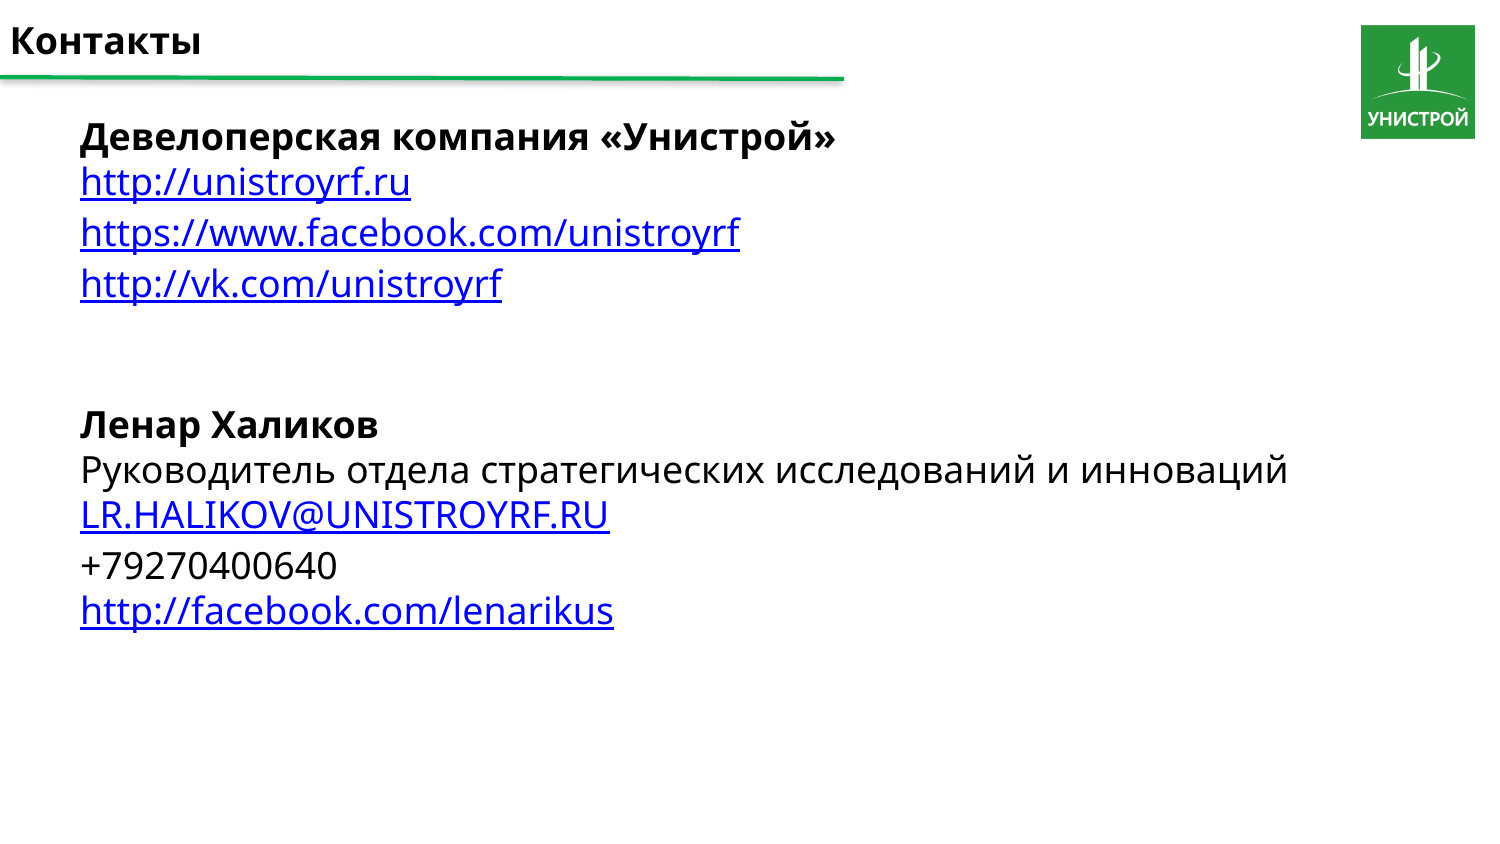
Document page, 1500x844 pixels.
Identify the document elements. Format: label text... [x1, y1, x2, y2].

picture [1361, 25, 1476, 139]
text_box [0, 76, 845, 80]
text_box Девелоперская компания «Унистрой» http://unistroyrf.ru https://www.facebook.com/unistroyrf http://vk.com/unistroyrf Ленар Халиков Руководитель отдела стратегических исследований и инноваций LR.HALIKOV@UNISTROYRF.RU +79270400640 http://facebook.com/lenarikus [65, 105, 1440, 646]
text_box Контакты [0, 9, 217, 70]
